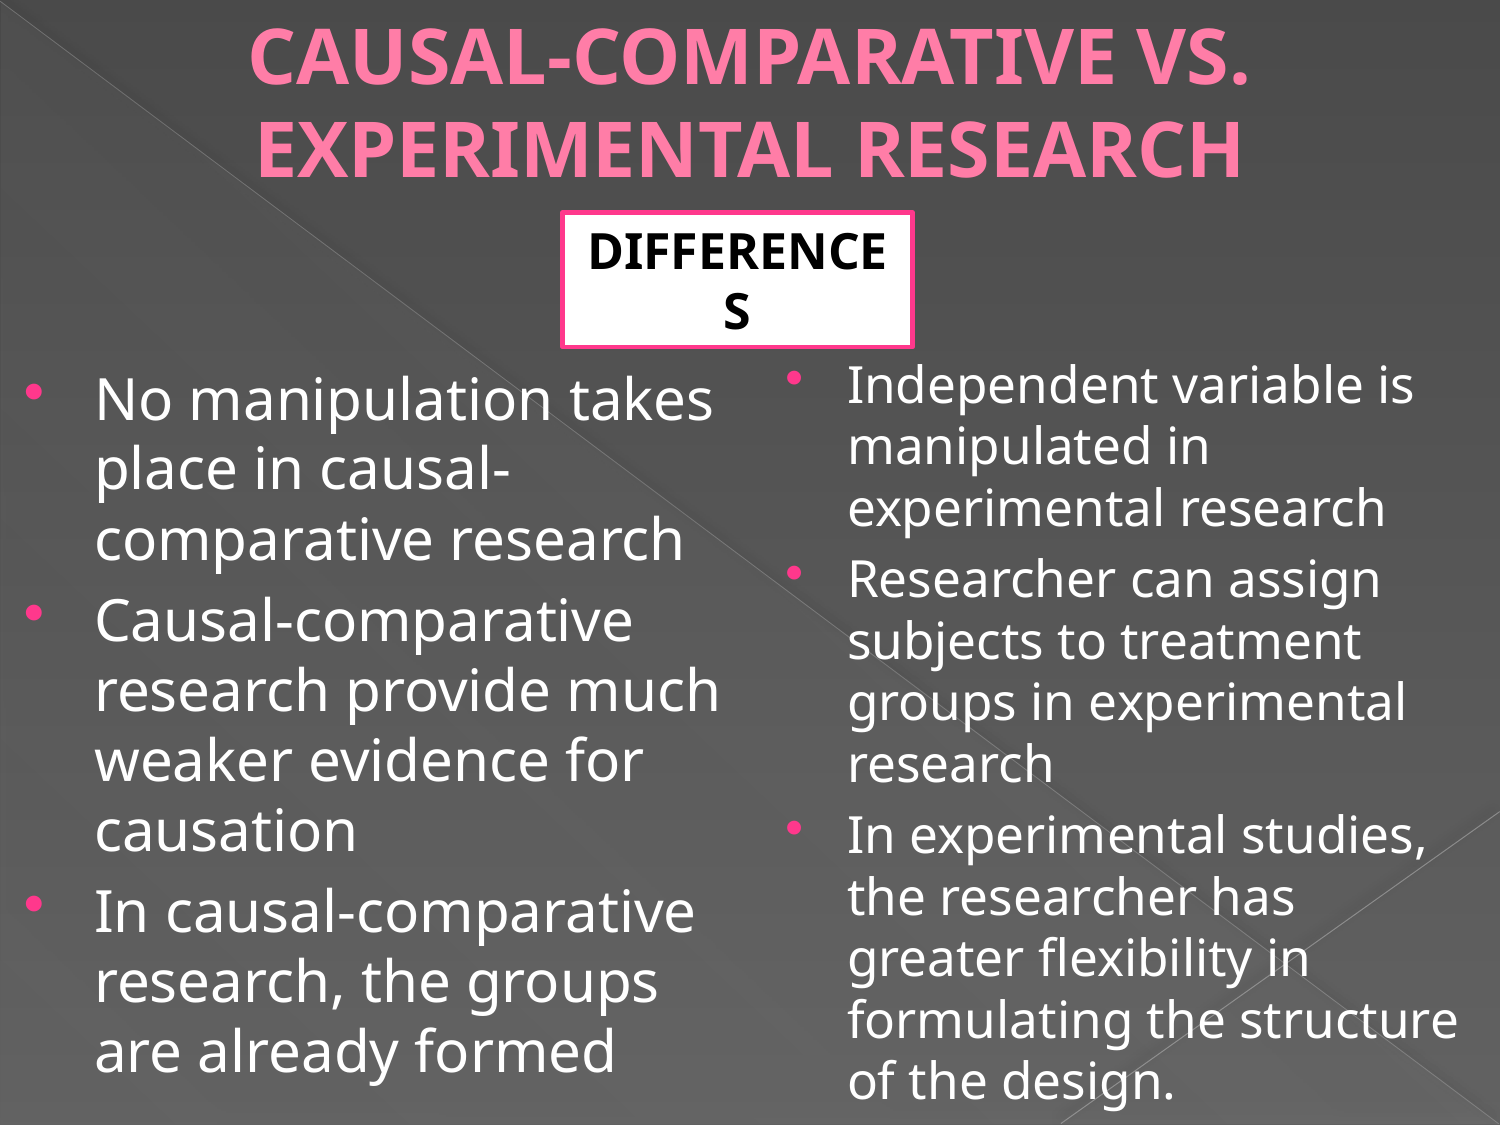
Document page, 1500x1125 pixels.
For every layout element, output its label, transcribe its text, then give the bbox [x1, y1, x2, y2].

title CAUSAL-COMPARATIVE VS. EXPERIMENTAL RESEARCH [0, 0, 1500, 200]
text_box DIFFERENCES [560, 210, 915, 349]
list No manipulation takes place in causal-comparative research Causal-comparative research provide much weaker evidence for causation In causal-comparative research, the groups are already formed [0, 273, 738, 1125]
list Independent variable is manipulated in experimental research Researcher can assign subjects to treatment groups in experimental research In experimental studies, the researcher has greater flexibility in formulating the structure of the design. [762, 273, 1500, 1125]
